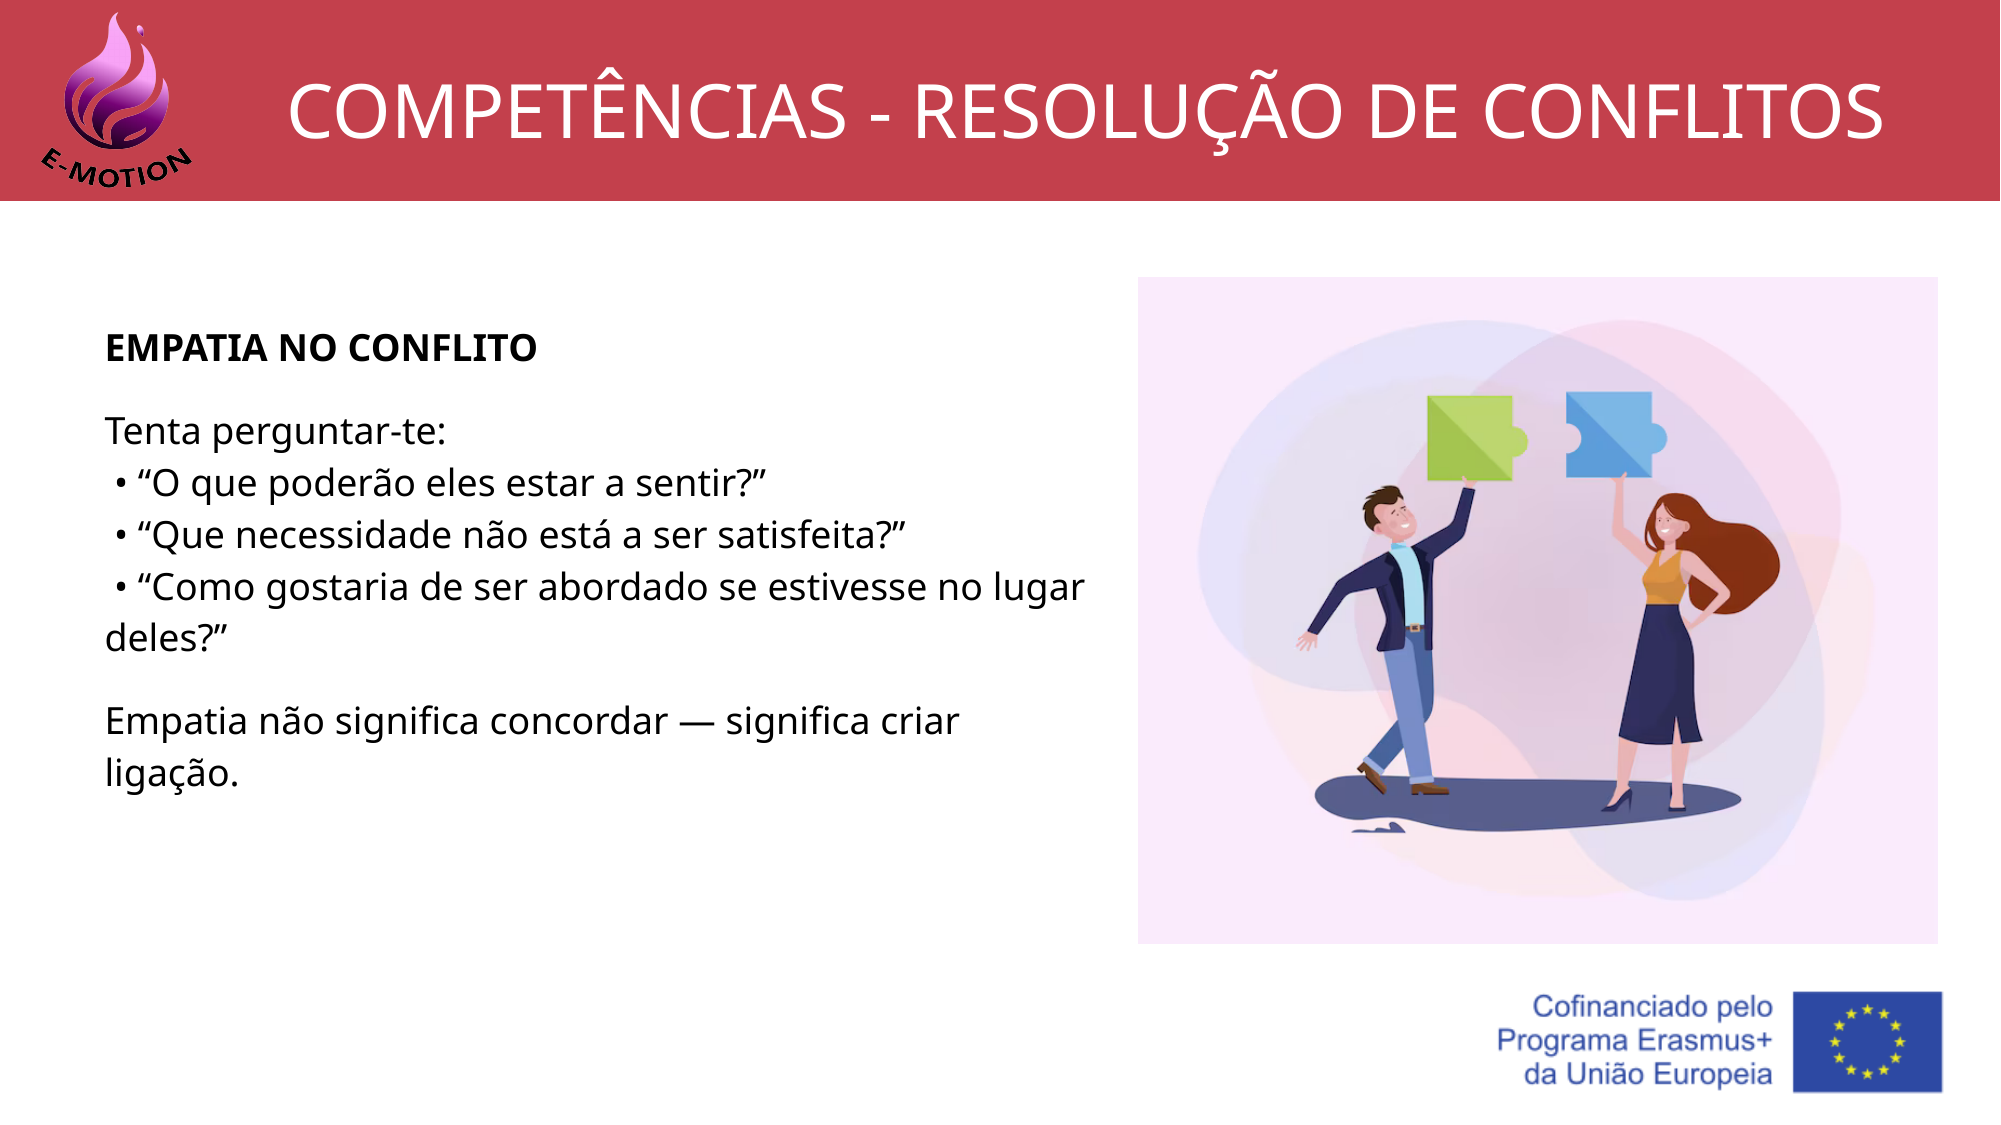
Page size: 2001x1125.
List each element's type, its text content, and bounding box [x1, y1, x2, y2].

picture [1138, 276, 1938, 944]
text_box EMPATIA NO CONFLITO Tenta perguntar-te: • “O que poderão eles estar a sentir?” • “Que necessidade não está a ser satisfeita?” • “Como gostaria de ser abordado se estivesse no lugar deles?” Empatia não significa concordar — significa criar ligação. [89, 310, 1103, 878]
text_box COMPETÊNCIAS - RESOLUÇÃO DE CONFLITOS [257, 56, 1903, 198]
picture [0, 0, 253, 247]
picture [1396, 955, 2000, 1125]
